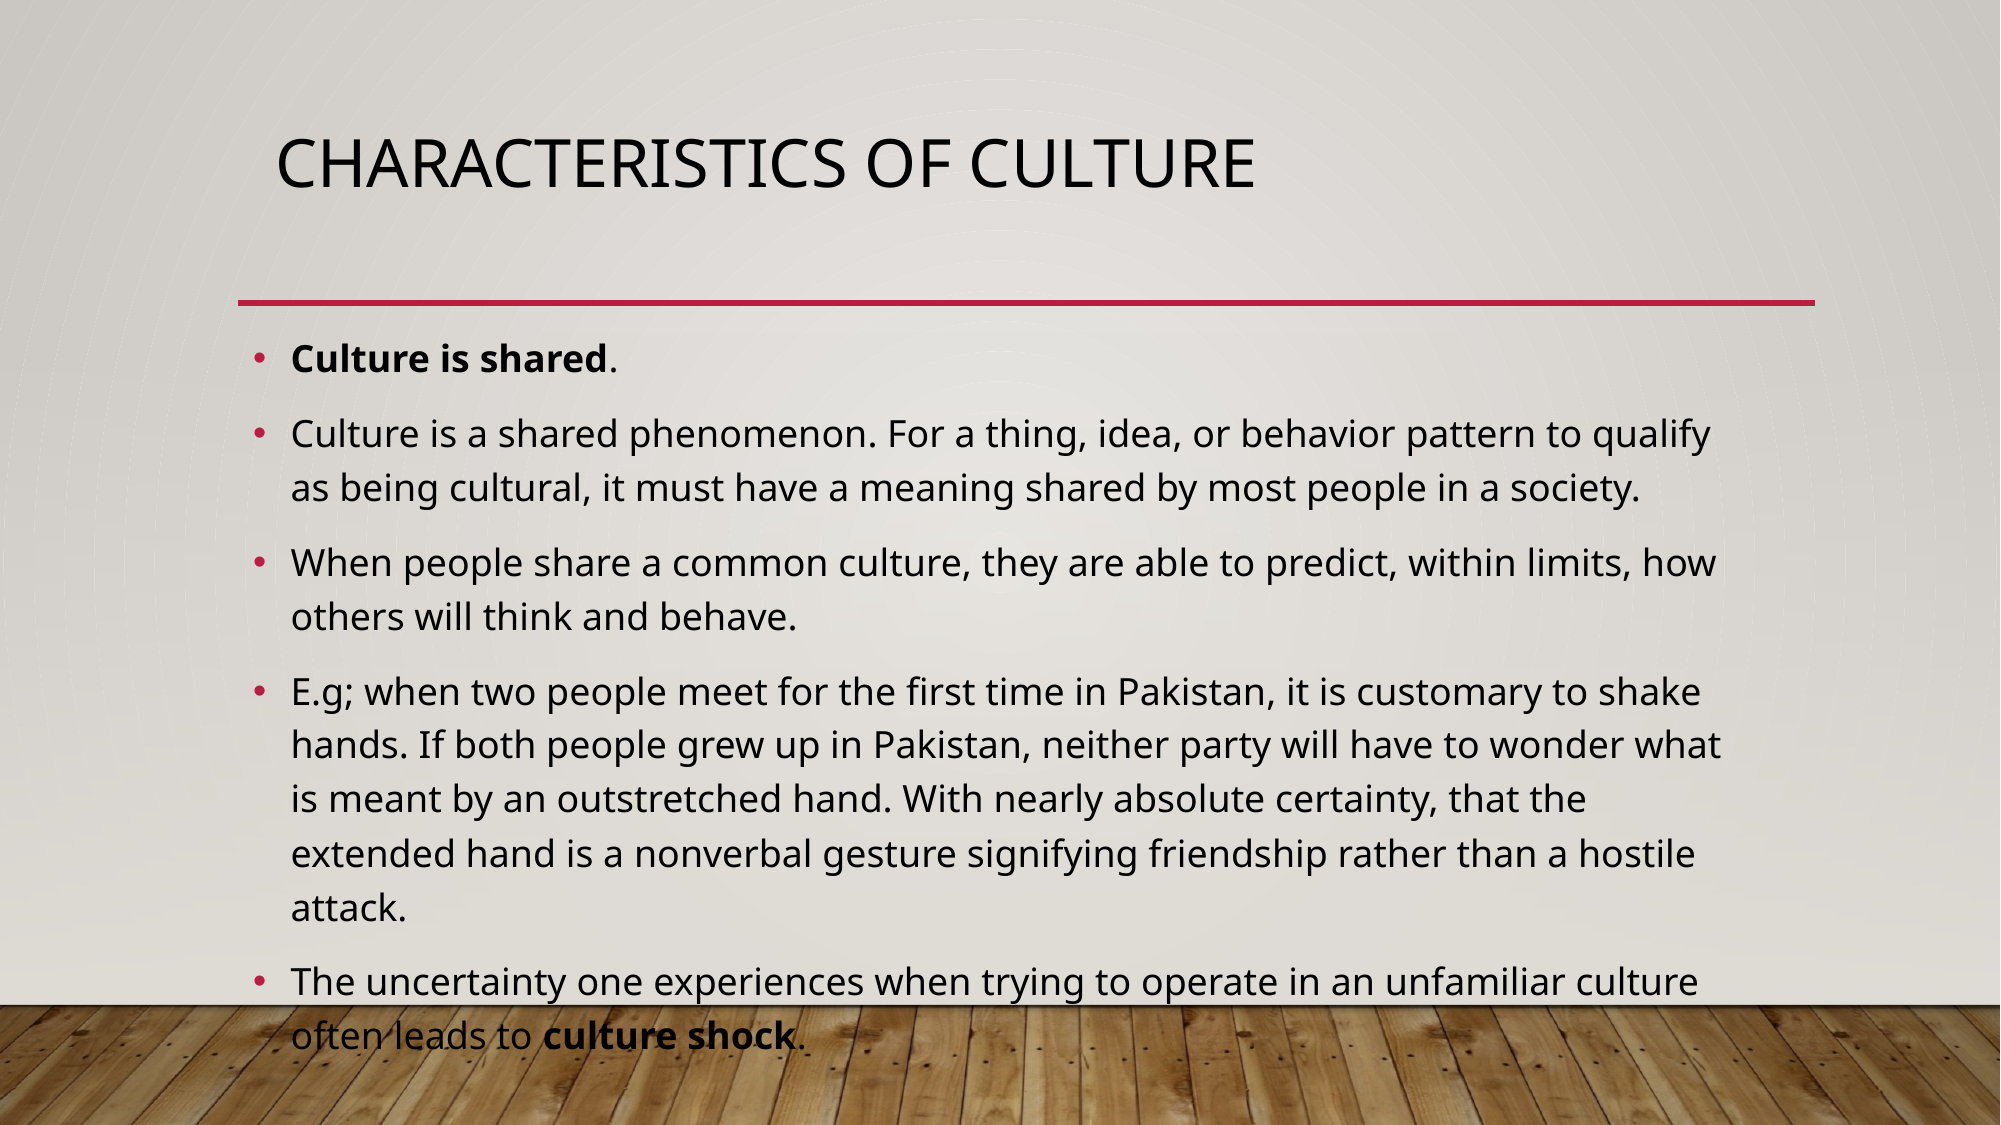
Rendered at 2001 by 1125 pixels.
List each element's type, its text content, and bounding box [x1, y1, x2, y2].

title Characteristics of Culture [260, 122, 1836, 295]
picture [0, 1005, 2000, 1125]
list Culture is shared. Culture is a shared phenomenon. For a thing, idea, or behavior pattern to qualify as being cultural, it must have a meaning shared by most people in a society. When people share a common culture, they are able to predict, within limits, how others will think and behave. E.g; when two people meet for the first time in Pakistan, it is customary to shake hands. If both people grew up in Pakistan, neither party will have to wonder what is meant by an outstretched hand. With nearly absolute certainty, that the extended hand is a nonverbal gesture signifying friendship rather than a hostile attack. The uncertainty one experiences when trying to operate in an unfamiliar culture often leads to culture shock. [238, 318, 1744, 885]
